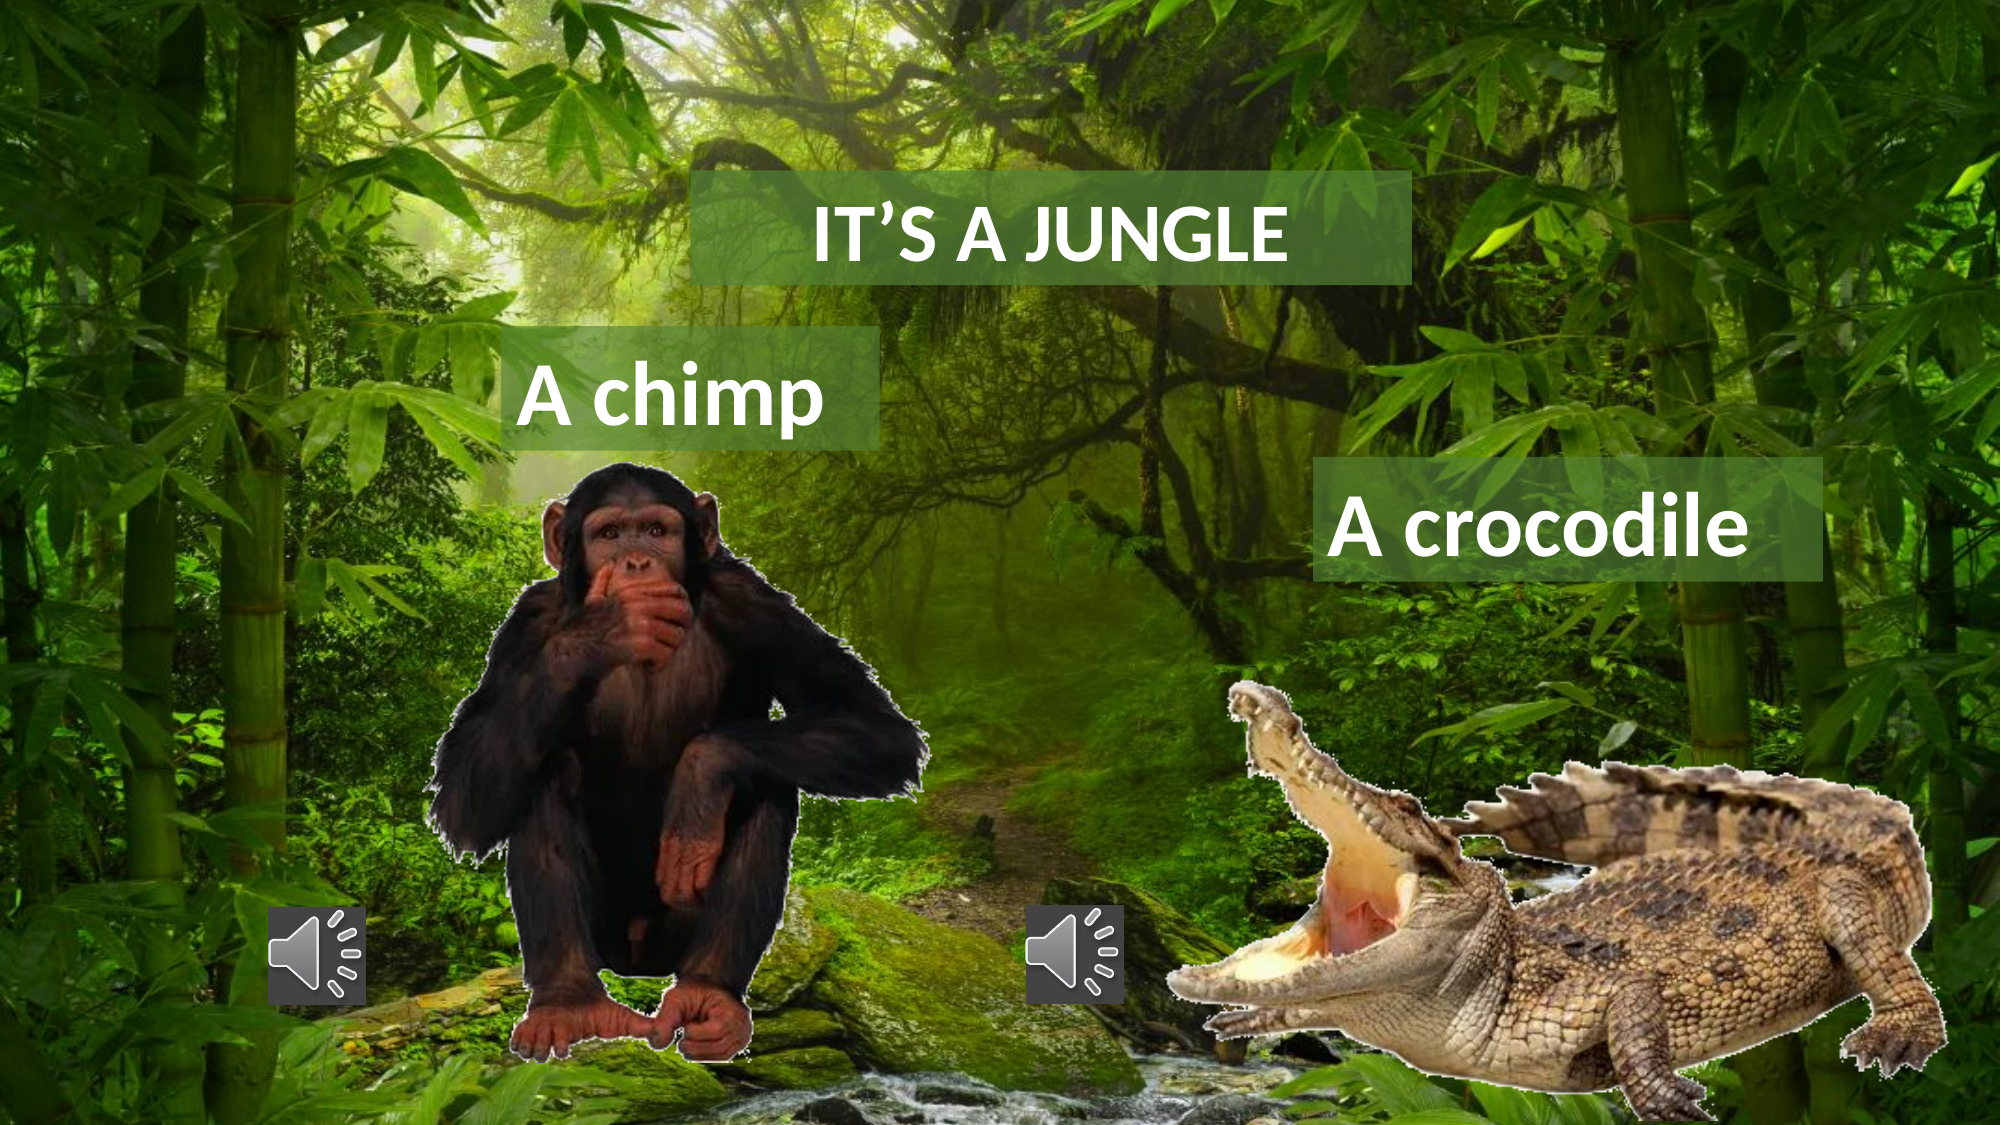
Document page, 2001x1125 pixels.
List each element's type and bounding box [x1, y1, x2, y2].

list [267, 906, 368, 1007]
picture [0, 0, 2000, 1125]
